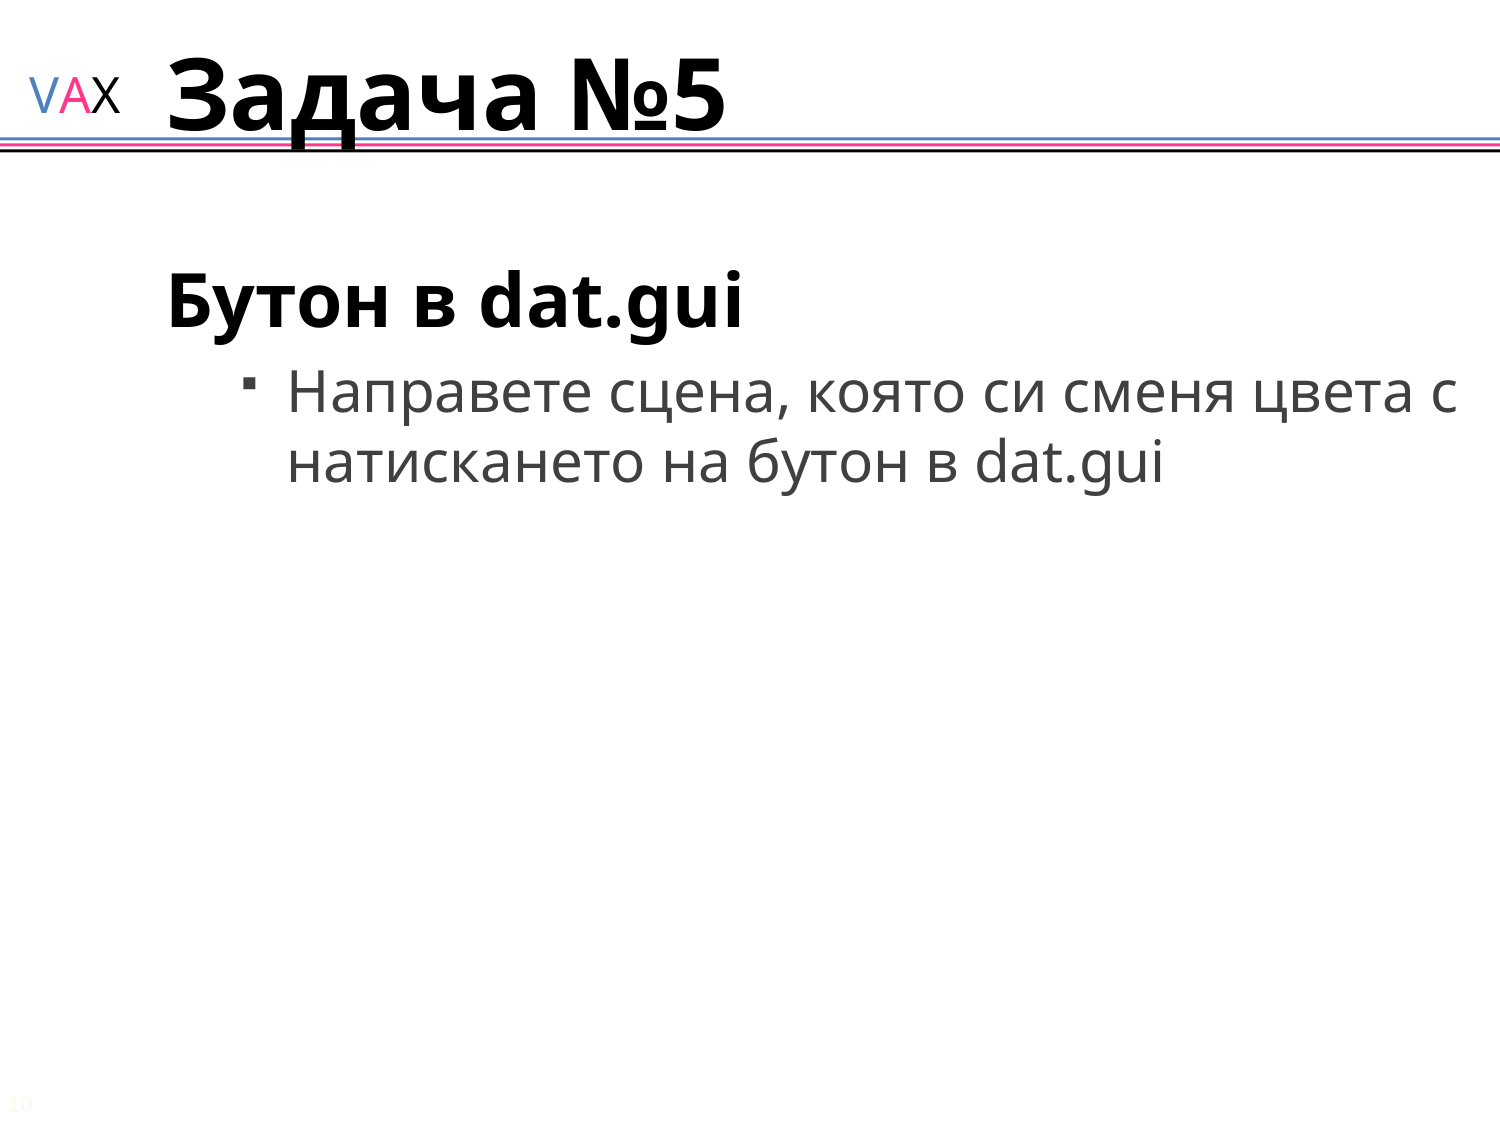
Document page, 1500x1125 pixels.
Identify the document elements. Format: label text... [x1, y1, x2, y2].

list Бутон в dat.gui Направете сцена, която си сменя цвета с натискането на бутон в dat.gui [150, 200, 1488, 1113]
title Задача №5 [0, 37, 1500, 144]
